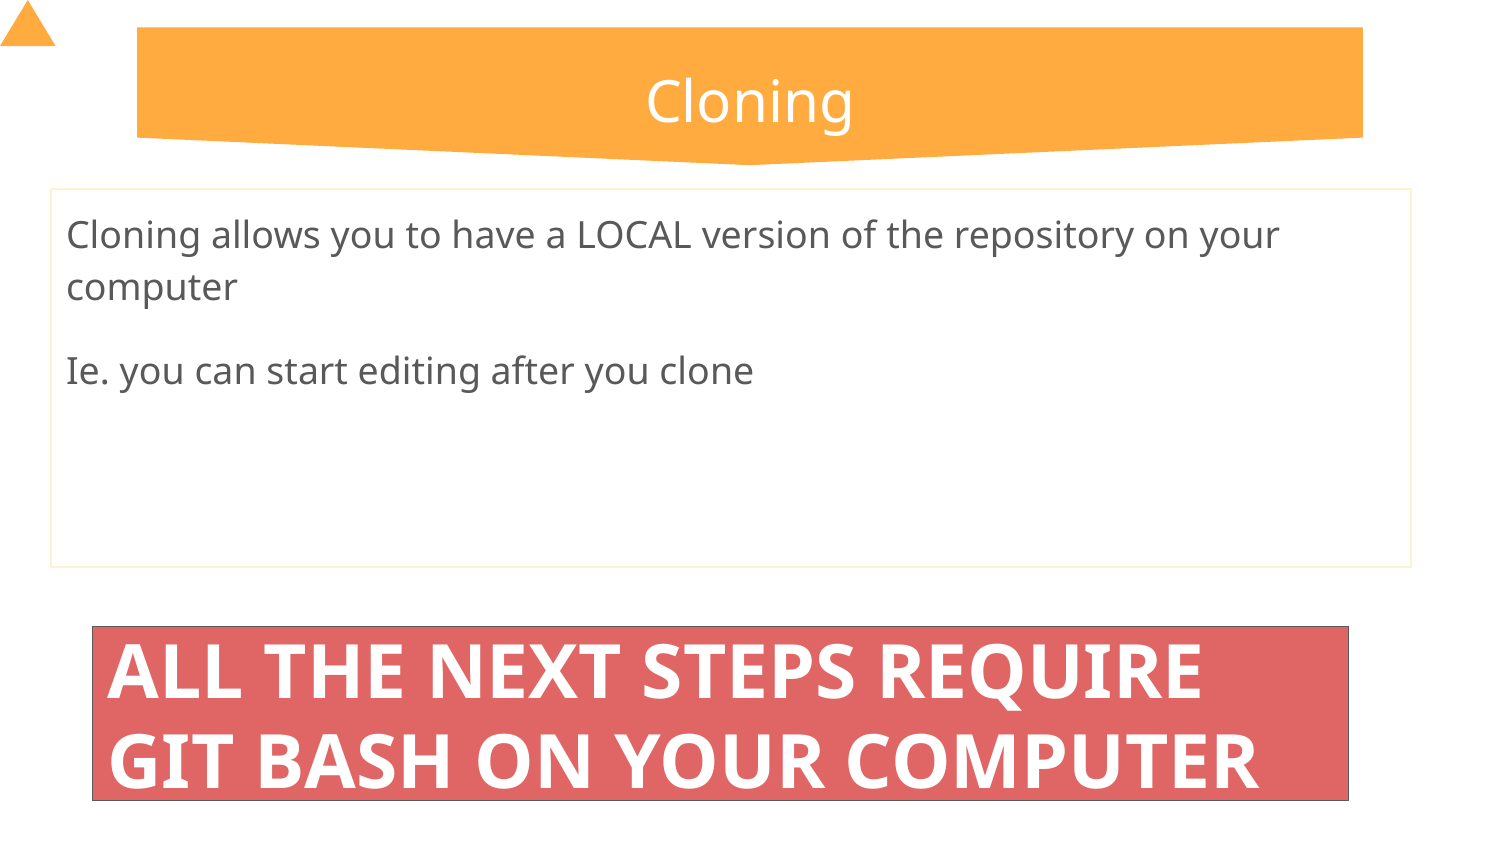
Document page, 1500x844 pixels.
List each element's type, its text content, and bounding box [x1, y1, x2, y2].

text_box [137, 27, 1363, 49]
title Cloning [51, 49, 1449, 144]
text_box [279, 144, 1221, 166]
list Cloning allows you to have a LOCAL version of the repository on your computer Ie. you can start editing after you clone [51, 189, 1412, 568]
text_box ALL THE NEXT STEPS REQUIRE GIT BASH ON YOUR COMPUTER [92, 626, 1349, 801]
text_box [0, 0, 56, 47]
